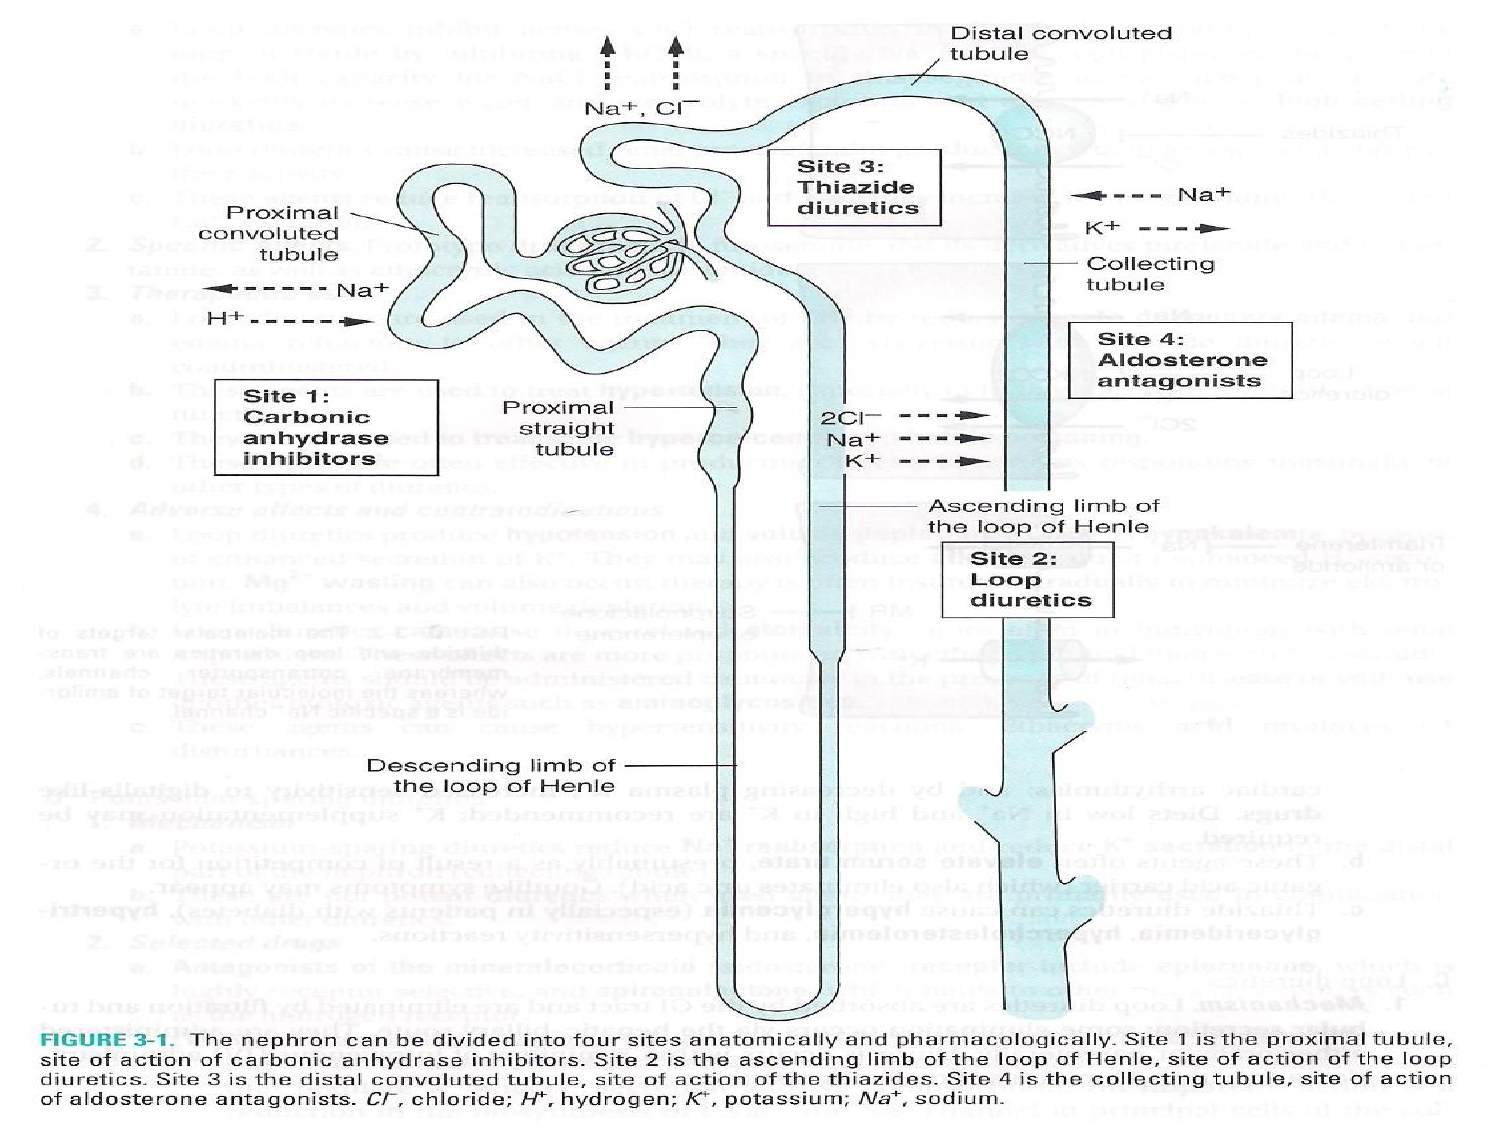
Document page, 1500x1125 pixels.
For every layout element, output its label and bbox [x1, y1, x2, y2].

list [0, 0, 1500, 1125]
